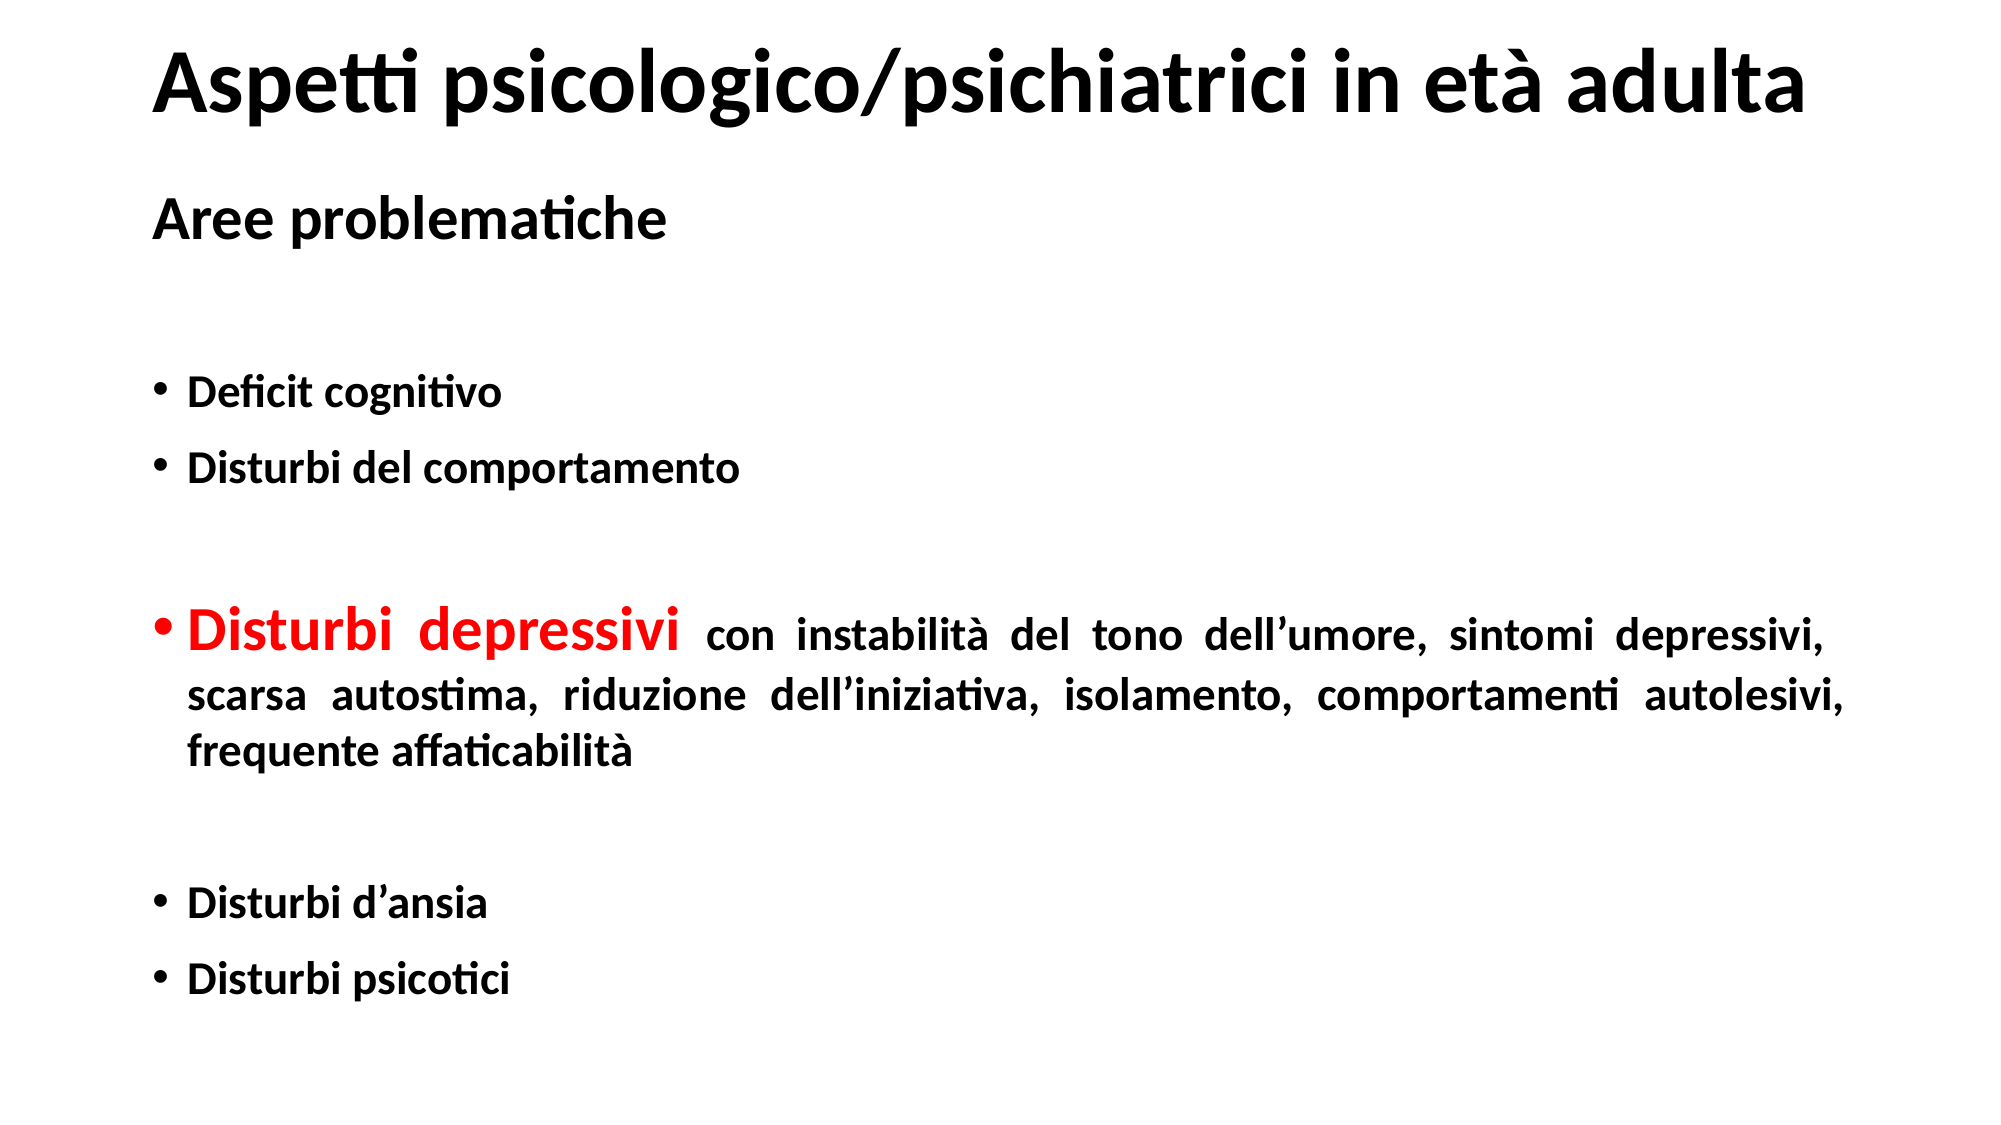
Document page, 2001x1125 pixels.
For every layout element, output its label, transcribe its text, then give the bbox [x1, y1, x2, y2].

list Aree problematiche Deficit cognitivo Disturbi del comportamento Disturbi depressivi con instabilità del tono dell’umore, sintomi depressivi, scarsa autostima, riduzione dell’iniziativa, isolamento, comportamenti autolesivi, frequente affaticabilità Disturbi d’ansia Disturbi psicotici [137, 178, 1863, 1014]
title Aspetti psicologico/psichiatrici in età adulta [137, 0, 1863, 167]
